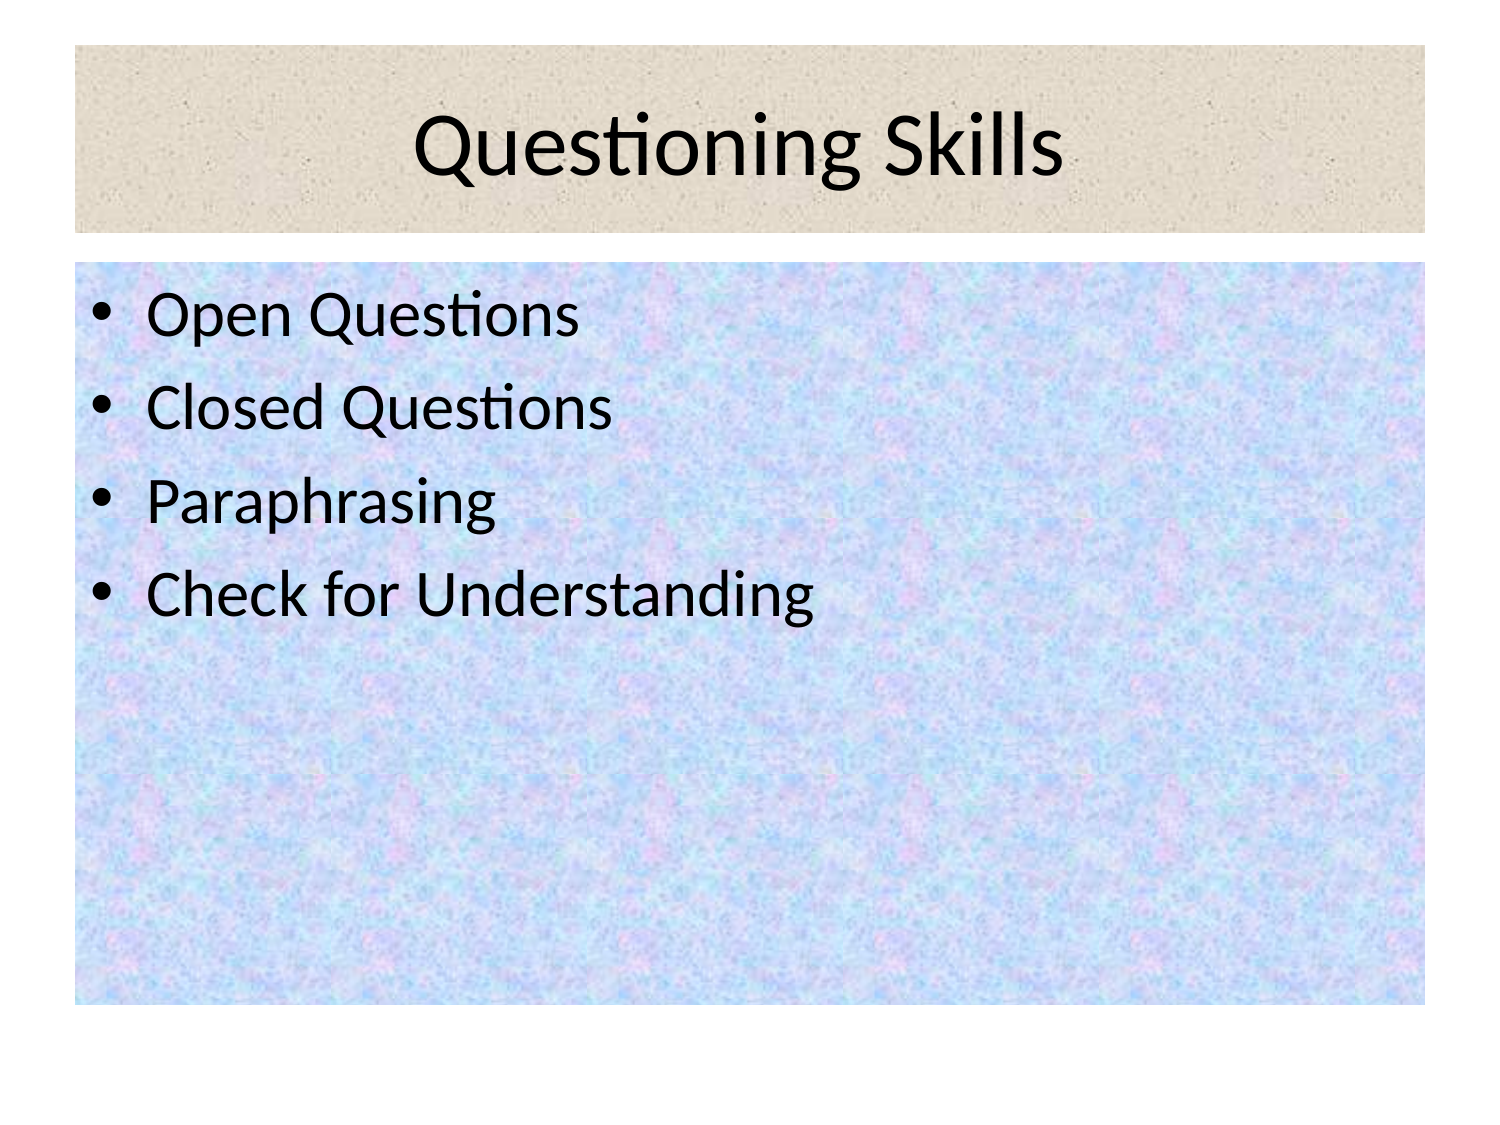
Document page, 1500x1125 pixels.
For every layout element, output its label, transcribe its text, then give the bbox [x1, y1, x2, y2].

title Questioning Skills [75, 45, 1425, 233]
list Open Questions Closed Questions Paraphrasing Check for Understanding [75, 262, 1425, 1005]
